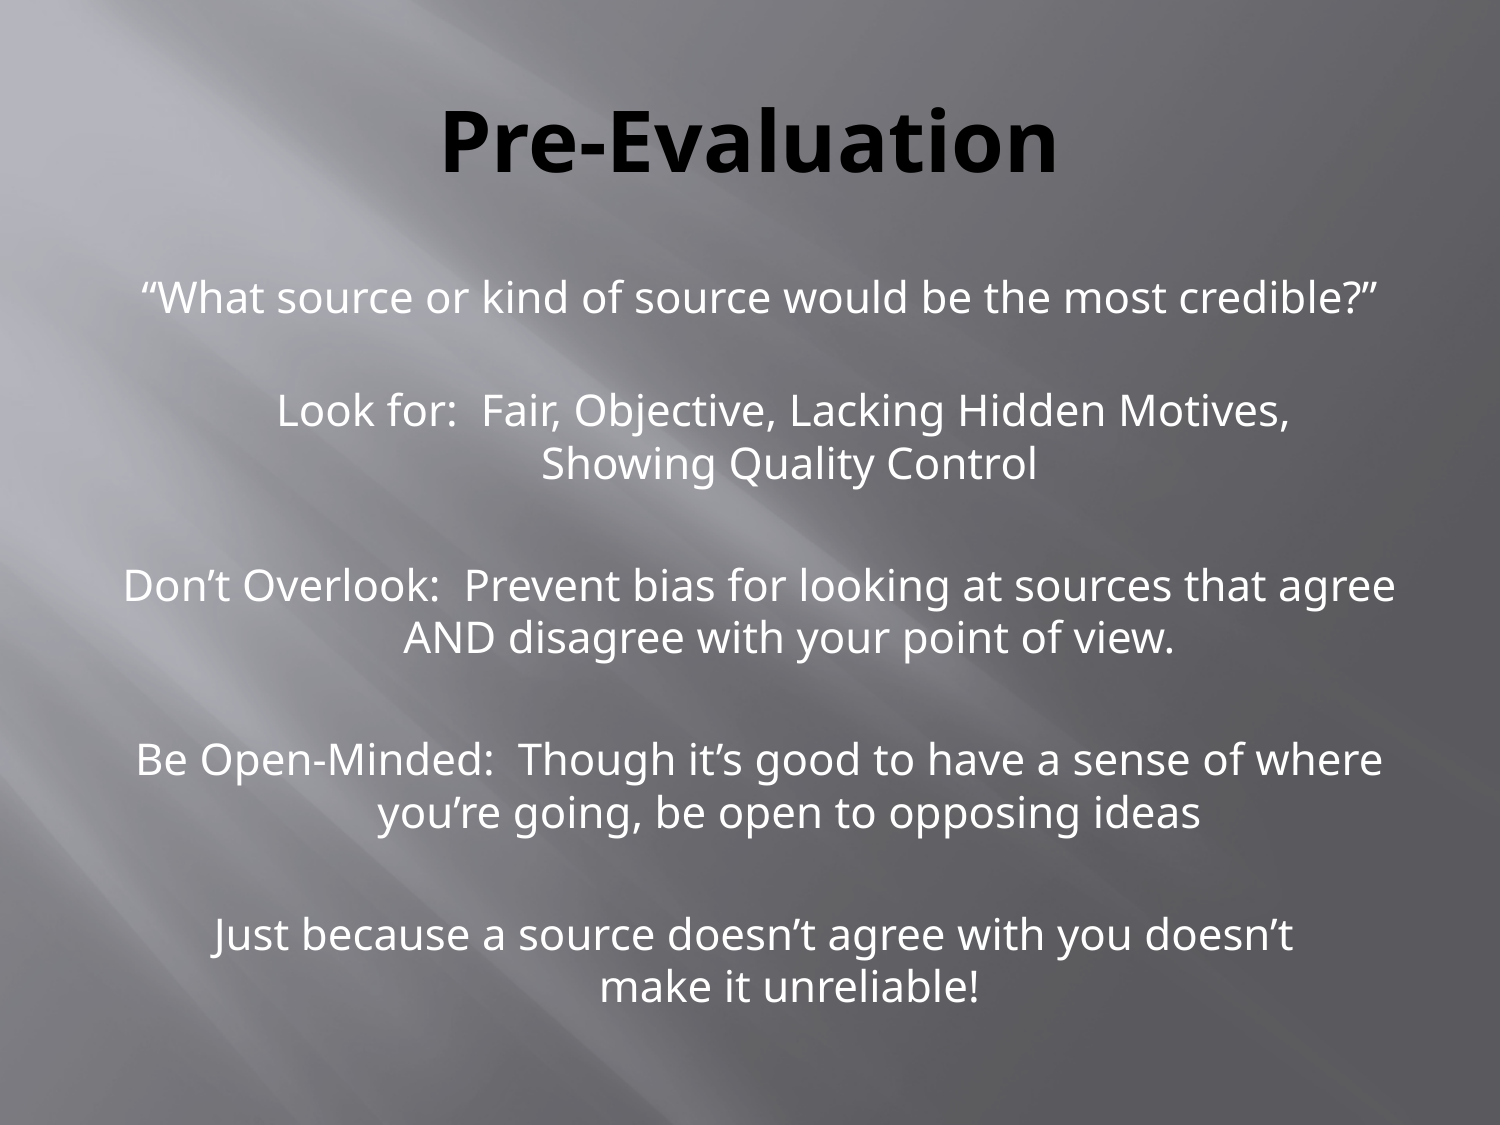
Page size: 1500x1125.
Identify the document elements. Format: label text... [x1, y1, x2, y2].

list “What source or kind of source would be the most credible?” Look for: Fair, Objective, Lacking Hidden Motives, Showing Quality Control Don’t Overlook: Prevent bias for looking at sources that agree AND disagree with your point of view. Be Open-Minded: Though it’s good to have a sense of where you’re going, be open to opposing ideas Just because a source doesn’t agree with you doesn’t make it unreliable! [75, 262, 1425, 1035]
title Pre-Evaluation [75, 45, 1425, 233]
